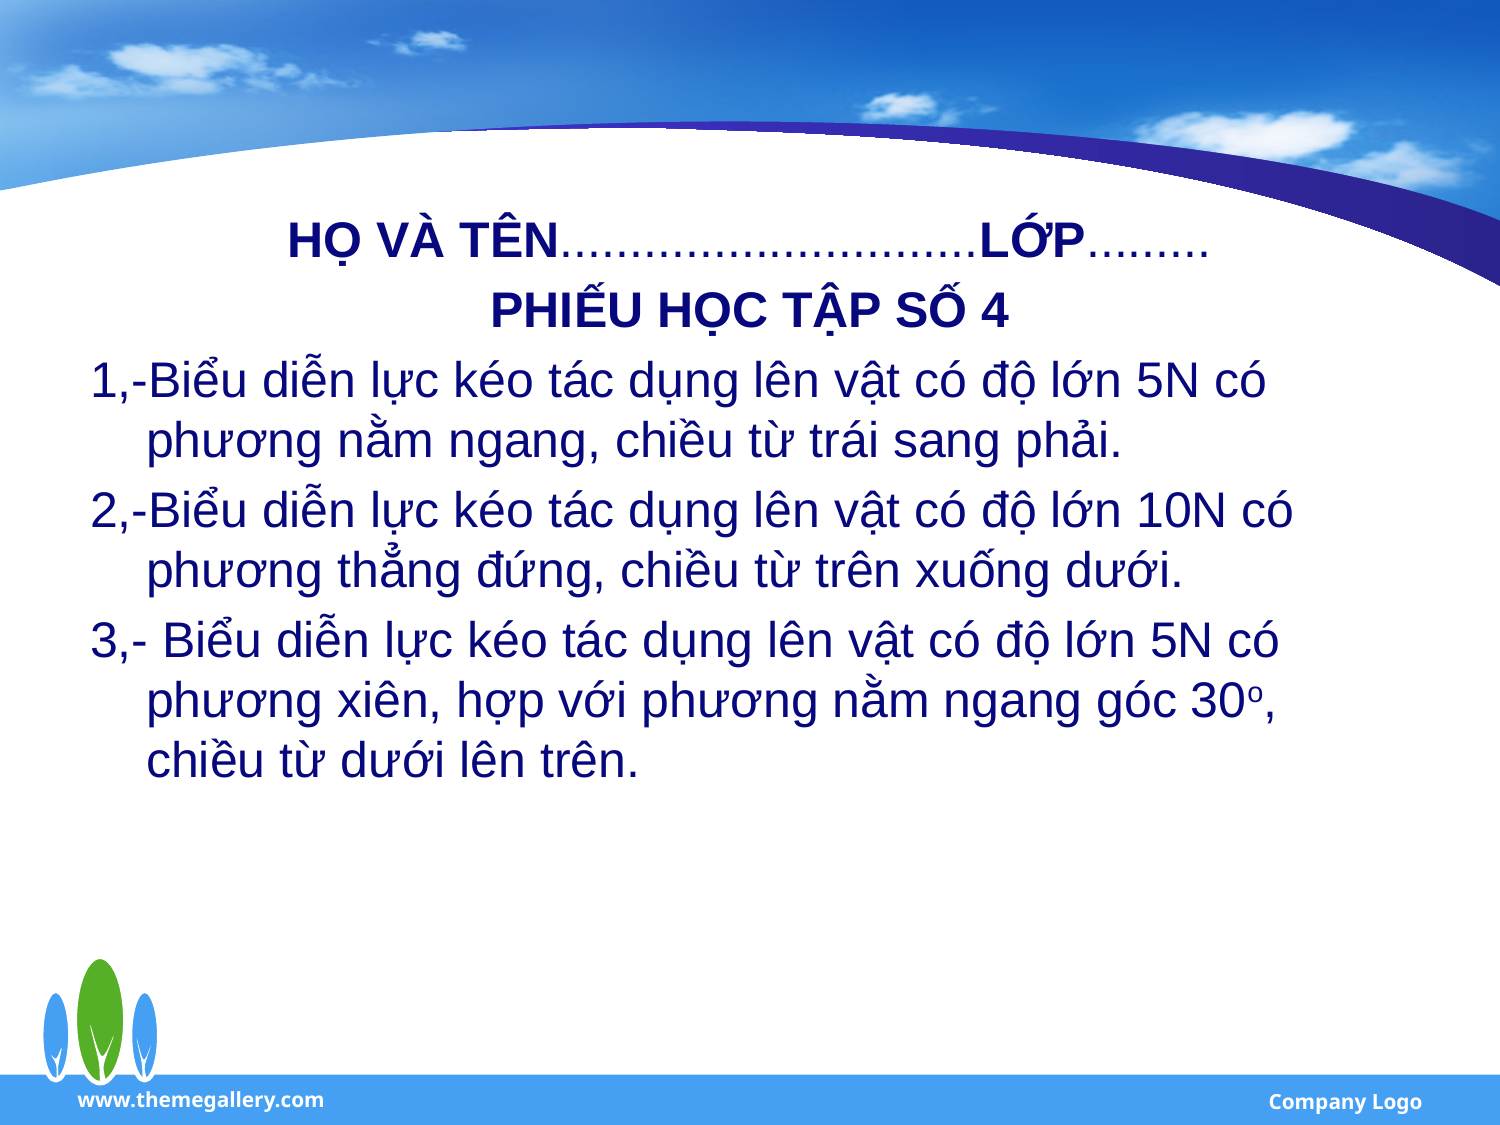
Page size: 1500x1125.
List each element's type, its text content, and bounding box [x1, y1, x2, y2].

picture [0, 0, 1500, 221]
list HỌ VÀ TÊN..............................LỚP......... PHIẾU HỌC TẬP SỐ 4 1,-Biểu diễn lực kéo tác dụng lên vật có độ lớn 5N có phương nằm ngang, chiều từ trái sang phải. 2,-Biểu diễn lực kéo tác dụng lên vật có độ lớn 10N có phương thẳng đứng, chiều từ trên xuống dưới. 3,- Biểu diễn lực kéo tác dụng lên vật có độ lớn 5N có phương xiên, hợp với phương nằm ngang góc 30o, chiều từ dưới lên trên. [74, 199, 1426, 1038]
slide_number www.themegallery.com [62, 1078, 476, 1113]
footer Company Logo [987, 1080, 1438, 1113]
